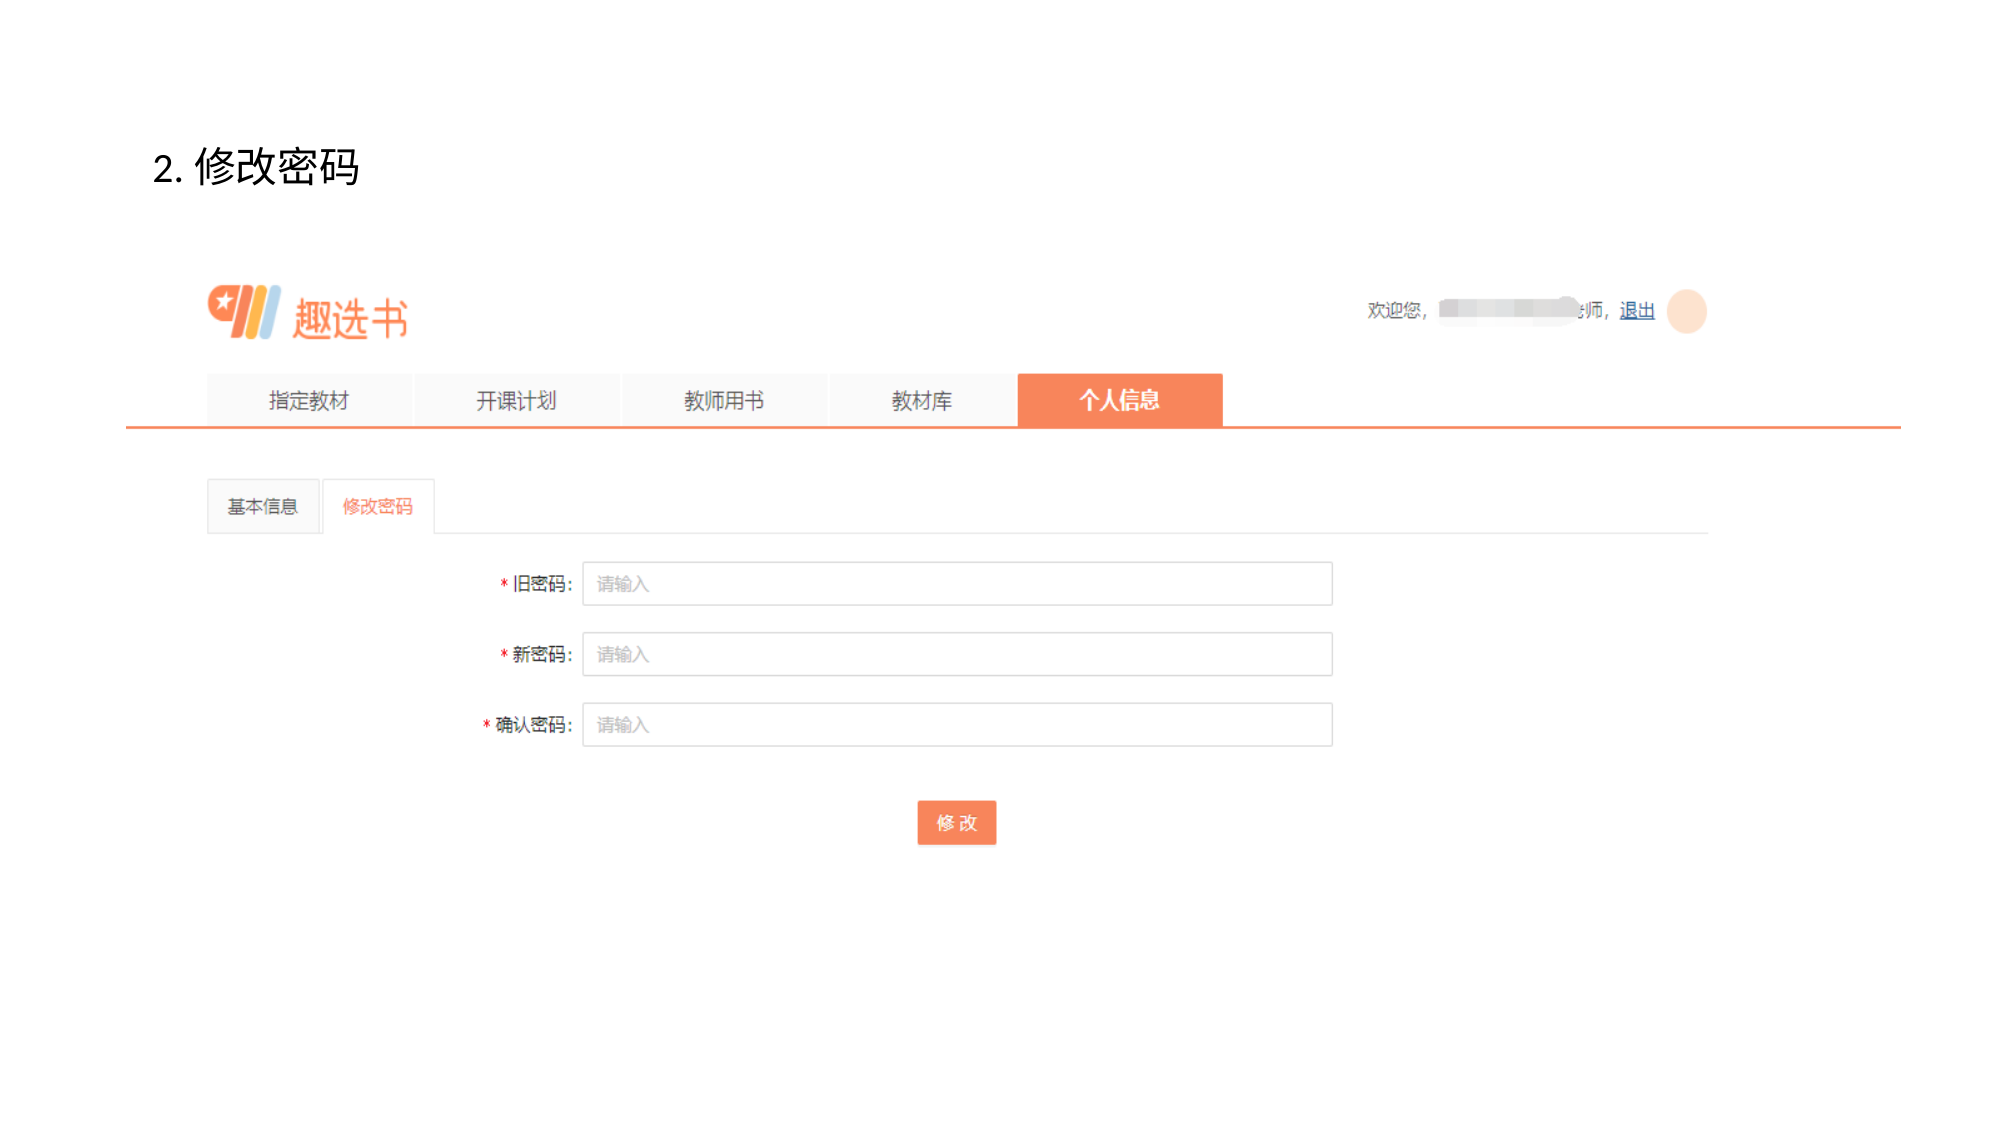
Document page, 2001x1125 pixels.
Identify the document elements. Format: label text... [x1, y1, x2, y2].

title 2.修改密码 [137, 59, 1863, 255]
picture [126, 255, 1901, 968]
